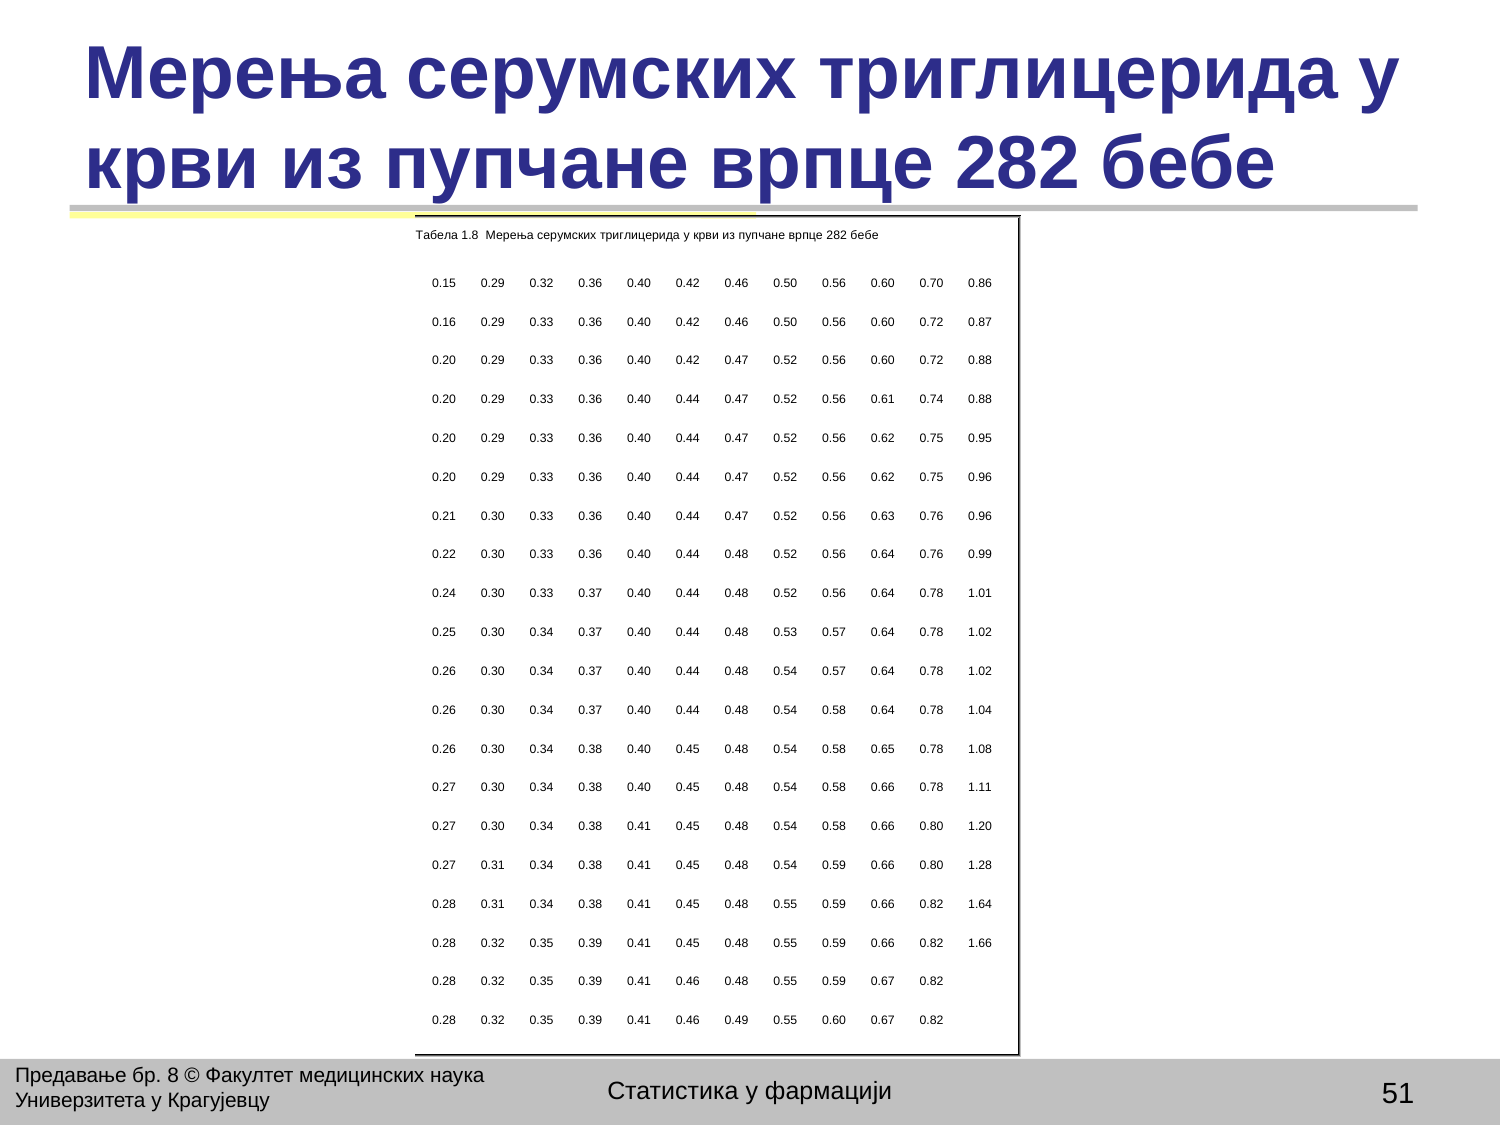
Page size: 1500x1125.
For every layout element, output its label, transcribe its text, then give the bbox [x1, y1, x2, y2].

slide_number Предавање бр. 8 © Факултет медицинских наука Универзитета у Крагујевцу [0, 1053, 631, 1108]
footer Статистика у фармацији [512, 1066, 988, 1125]
title Mерења серумских триглицерида у крви из пупчане врпце 282 бебе [69, 19, 1426, 208]
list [414, 214, 1036, 1058]
slide_number 51 [1079, 1066, 1430, 1125]
